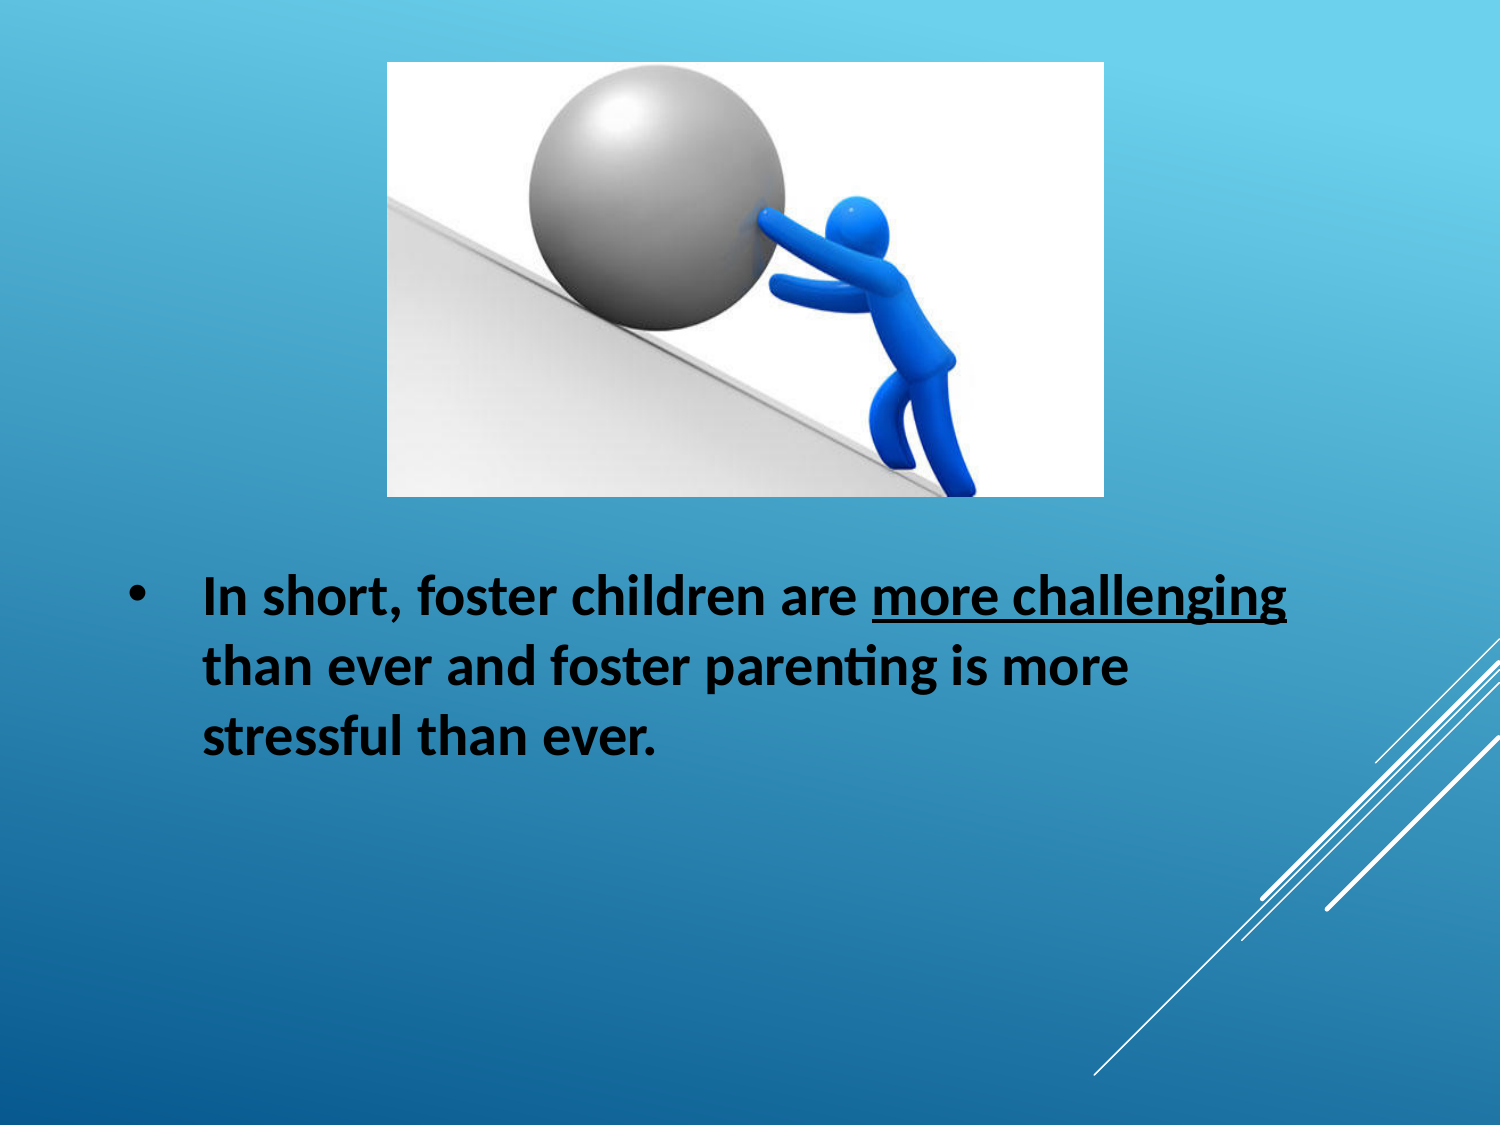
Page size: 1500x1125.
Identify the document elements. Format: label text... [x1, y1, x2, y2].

picture [387, 62, 1104, 498]
text_box In short, foster children are more challenging than ever and foster parenting is more stressful than ever. [112, 549, 1332, 775]
